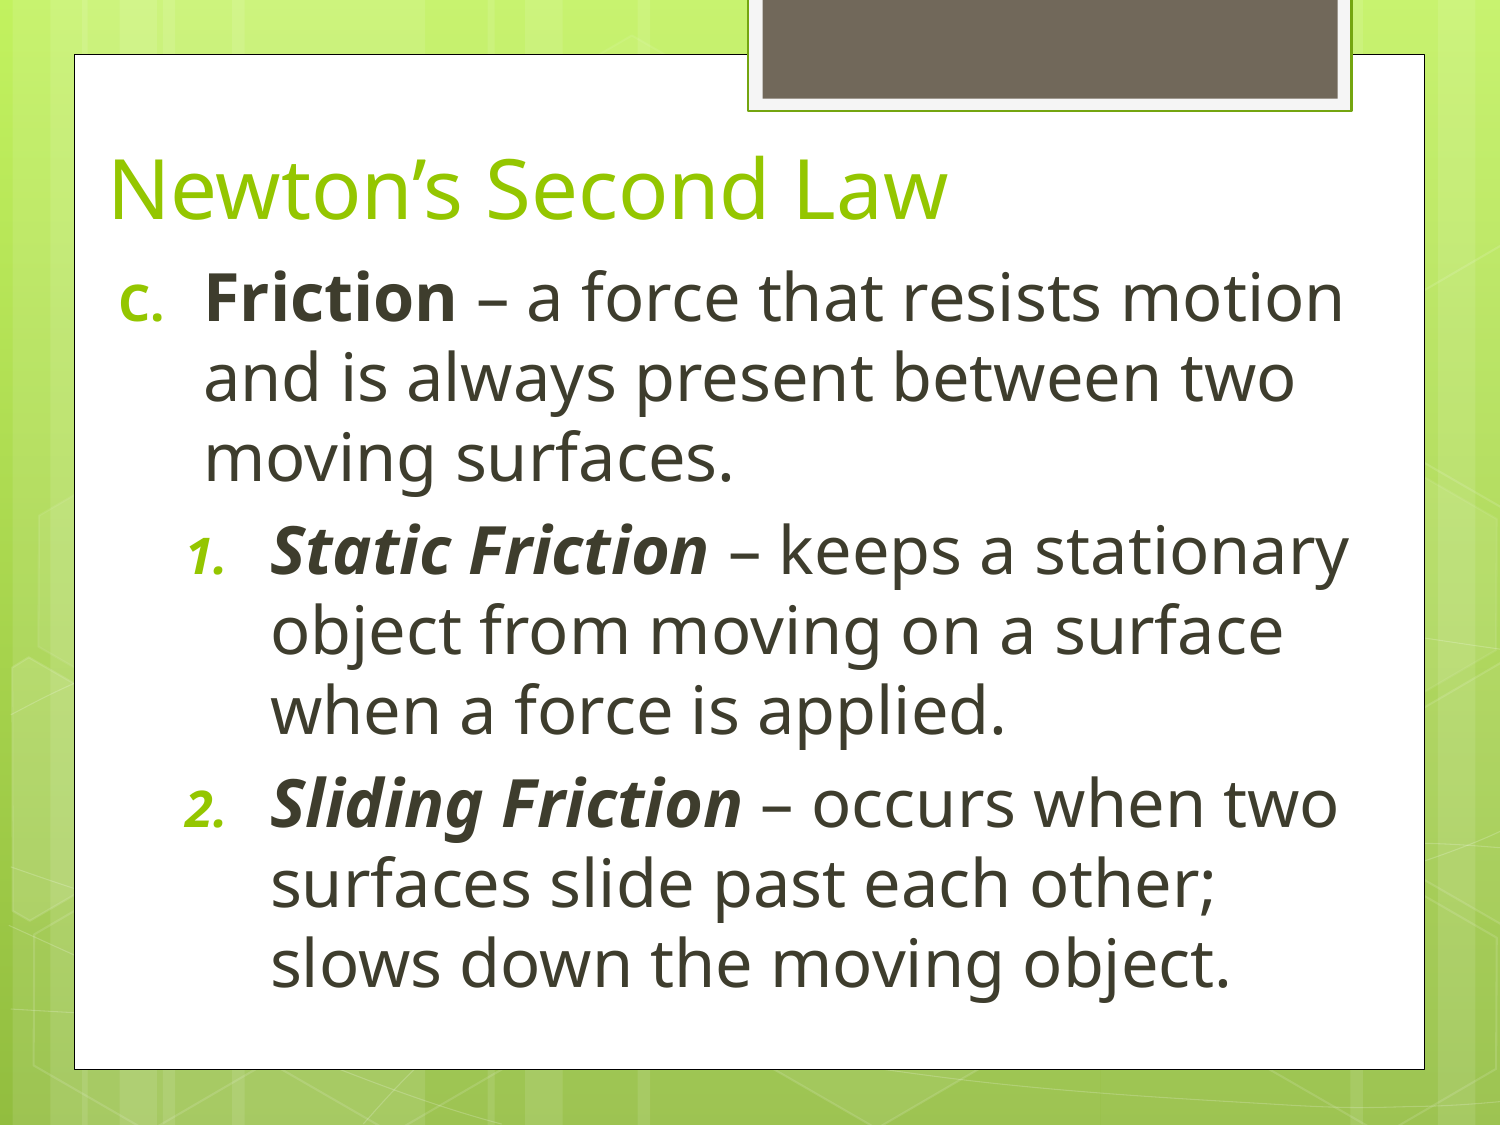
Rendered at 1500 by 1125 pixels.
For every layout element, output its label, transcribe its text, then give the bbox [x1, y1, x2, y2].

title Newton’s Second Law [92, 93, 967, 244]
list Friction – a force that resists motion and is always present between two moving surfaces. Static Friction – keeps a stationary object from moving on a surface when a force is applied. Sliding Friction – occurs when two surfaces slide past each other; slows down the moving object. [92, 247, 1415, 1038]
